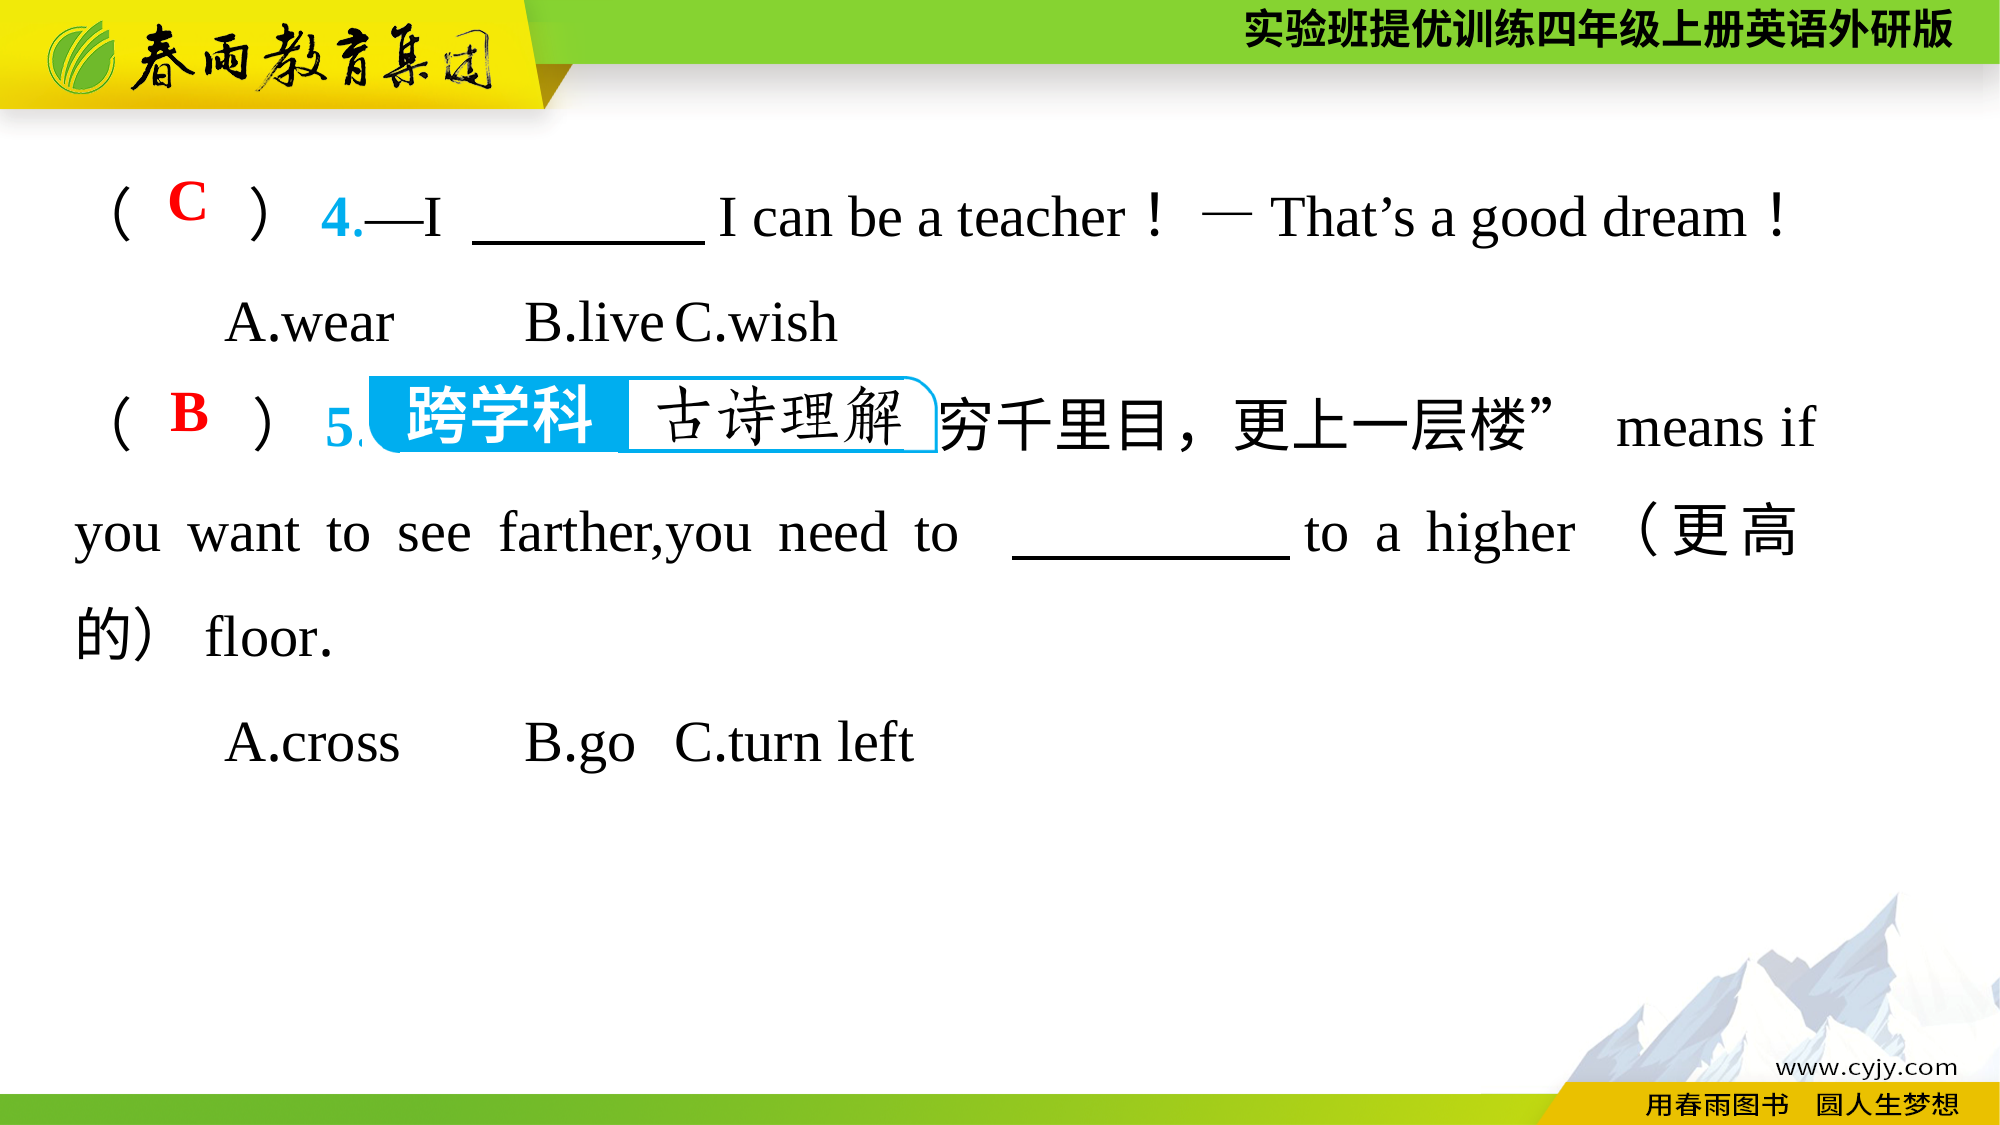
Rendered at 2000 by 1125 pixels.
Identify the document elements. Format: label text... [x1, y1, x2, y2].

list （ ）4.—I I can be a teacher！—That’s a good dream！ A.wear B.live C.wish （ ）5. “欲穷千里目，更上一层楼” means if you want to see farther,you need to to a higher（更高 的）floor. A.cross B.go C.turn left [59, 135, 1944, 787]
text_box C [138, 154, 225, 240]
picture [0, 0, 2000, 1125]
text_box B [156, 365, 225, 451]
